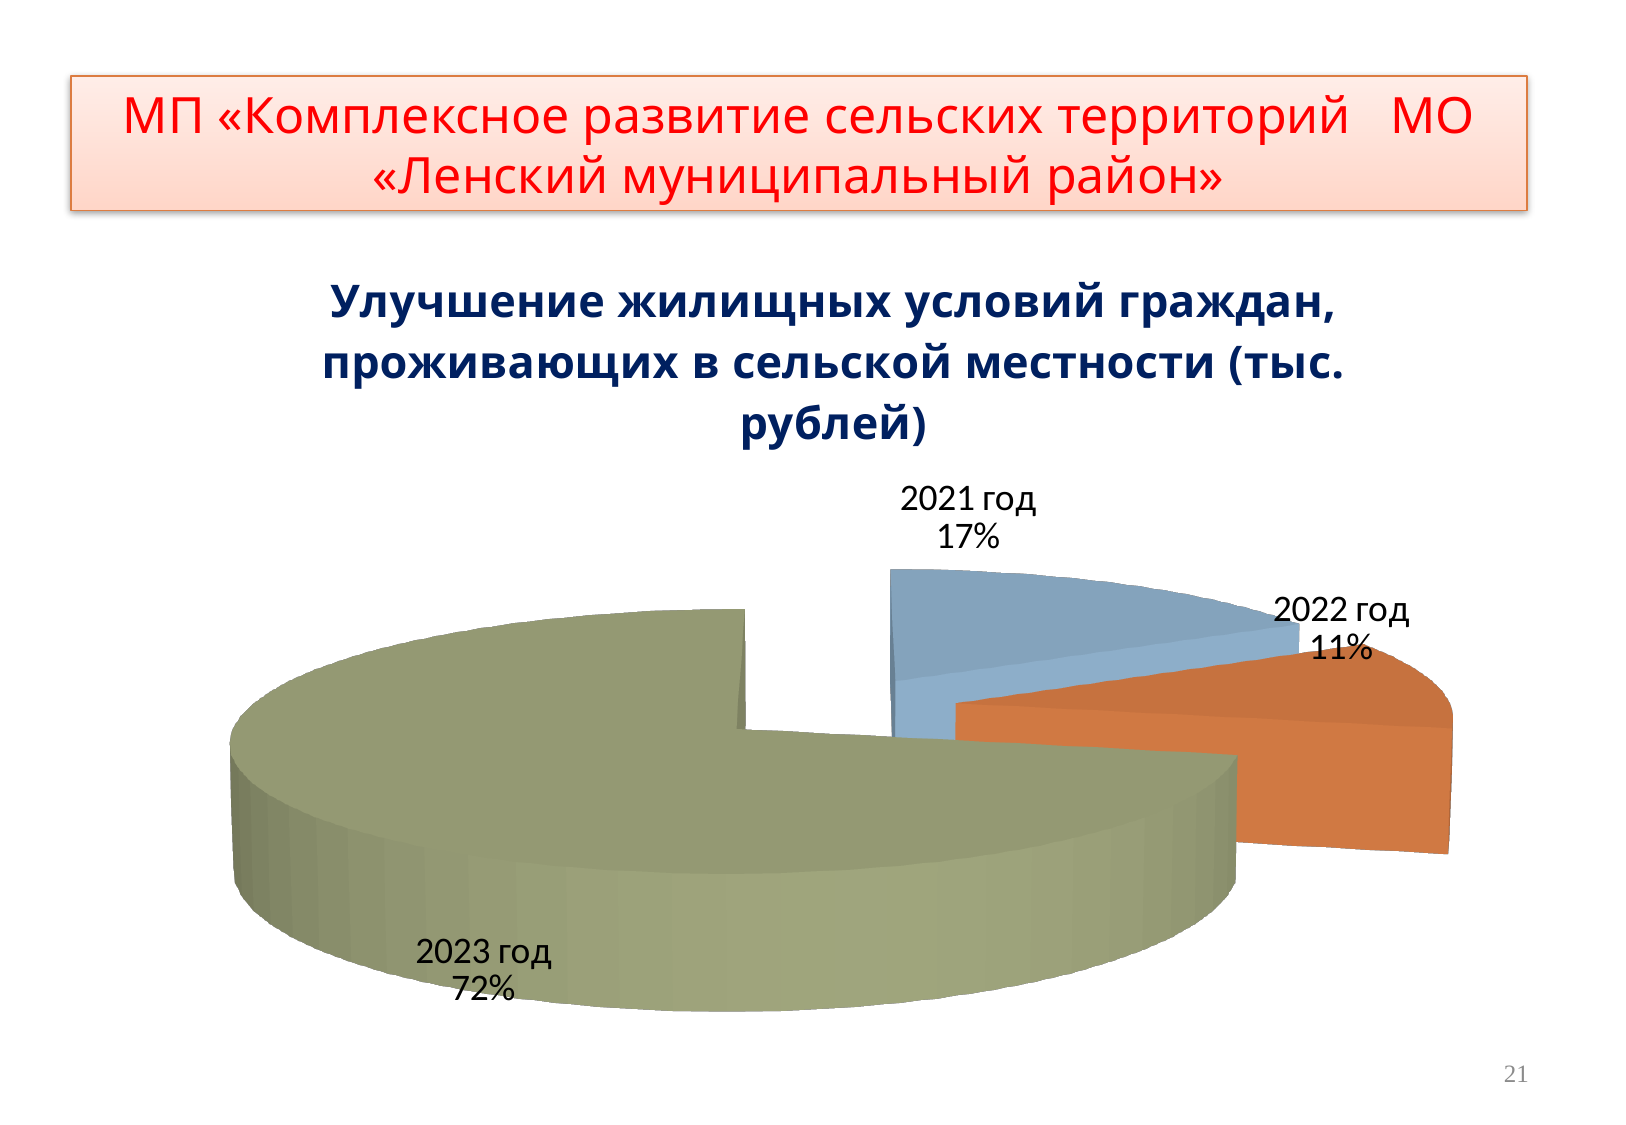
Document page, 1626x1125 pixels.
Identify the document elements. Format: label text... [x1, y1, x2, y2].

slide_number 21 [1164, 1070, 1544, 1103]
text_box МП «Комплексное развитие сельских территорий МО «Ленский муниципальный район» [70, 75, 1528, 211]
chart [101, 230, 1565, 1062]
